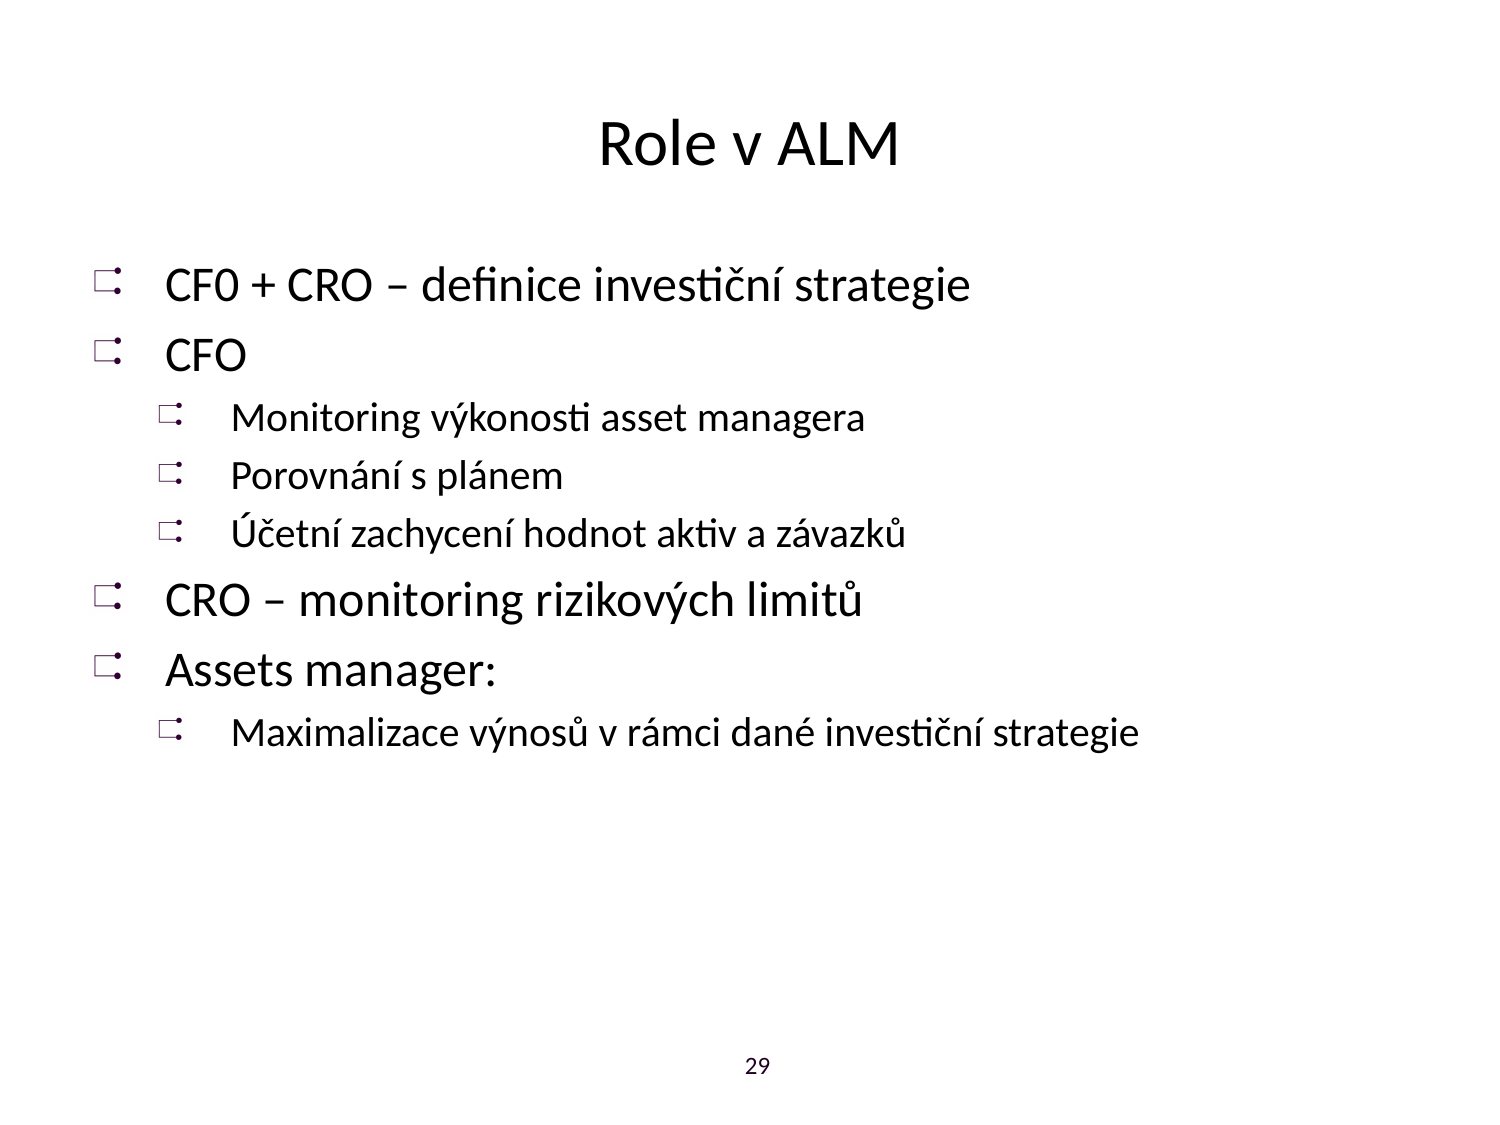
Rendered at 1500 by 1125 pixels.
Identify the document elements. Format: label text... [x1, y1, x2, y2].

picture [155, 516, 187, 546]
picture [90, 263, 127, 299]
picture [155, 458, 187, 488]
picture [90, 333, 127, 369]
slide_number 29 [708, 1035, 786, 1095]
picture [90, 578, 127, 614]
title Role v ALM [75, 45, 1425, 233]
picture [155, 714, 187, 744]
picture [90, 648, 127, 684]
picture [155, 399, 187, 429]
list CF0 + CRO – definice investiční strategie CFO Monitoring výkonosti asset managera Porovnání s plánem Účetní zachycení hodnot aktiv a závazků CRO – monitoring rizikových limitů Assets manager: Maximalizace výnosů v rámci dané investiční strategie [75, 243, 1425, 1059]
